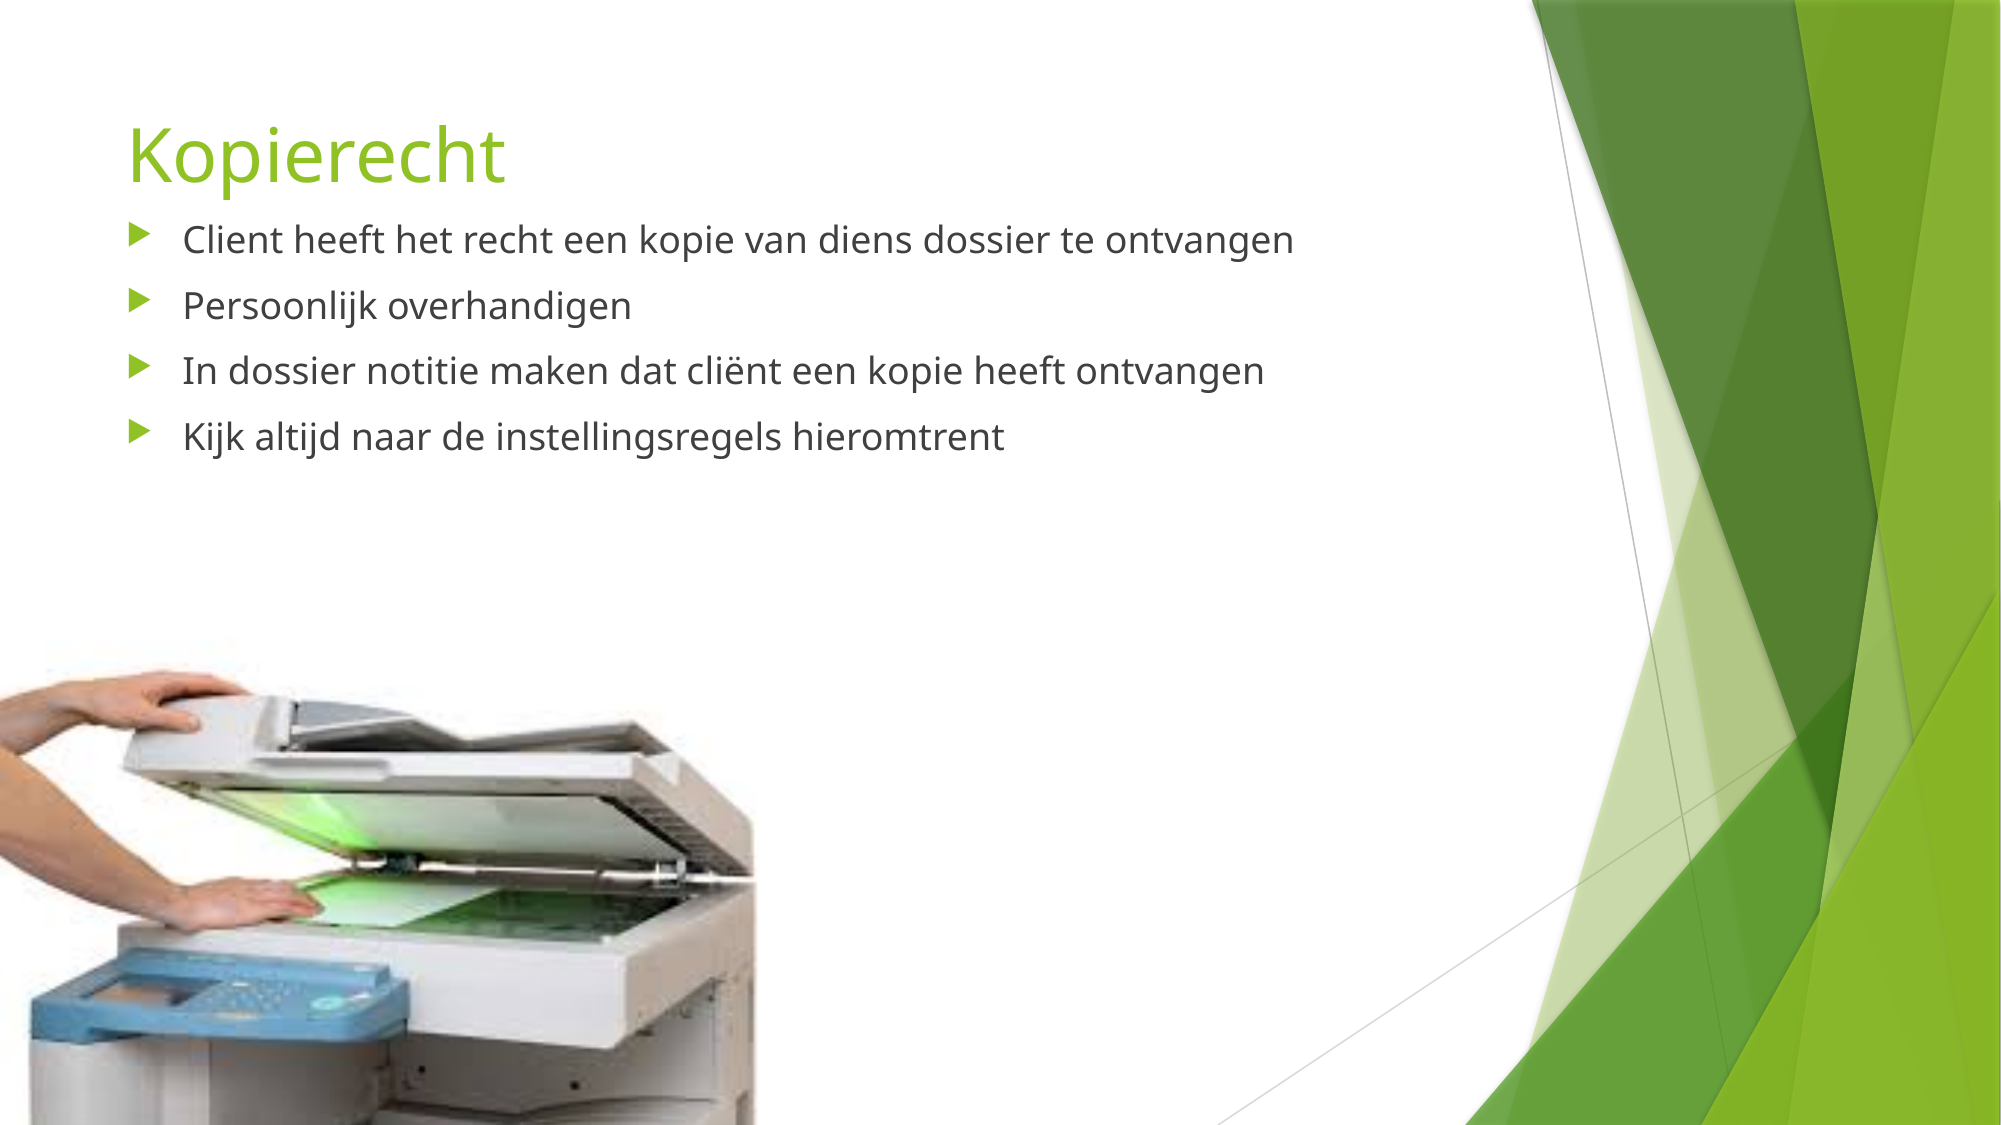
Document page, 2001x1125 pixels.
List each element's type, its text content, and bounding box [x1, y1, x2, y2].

list Client heeft het recht een kopie van diens dossier te ontvangen Persoonlijk overhandigen In dossier notitie maken dat cliënt een kopie heeft ontvangen Kijk altijd naar de instellingsregels hieromtrent [111, 208, 1522, 845]
picture [0, 593, 802, 1125]
title Kopierecht [111, 99, 1522, 208]
